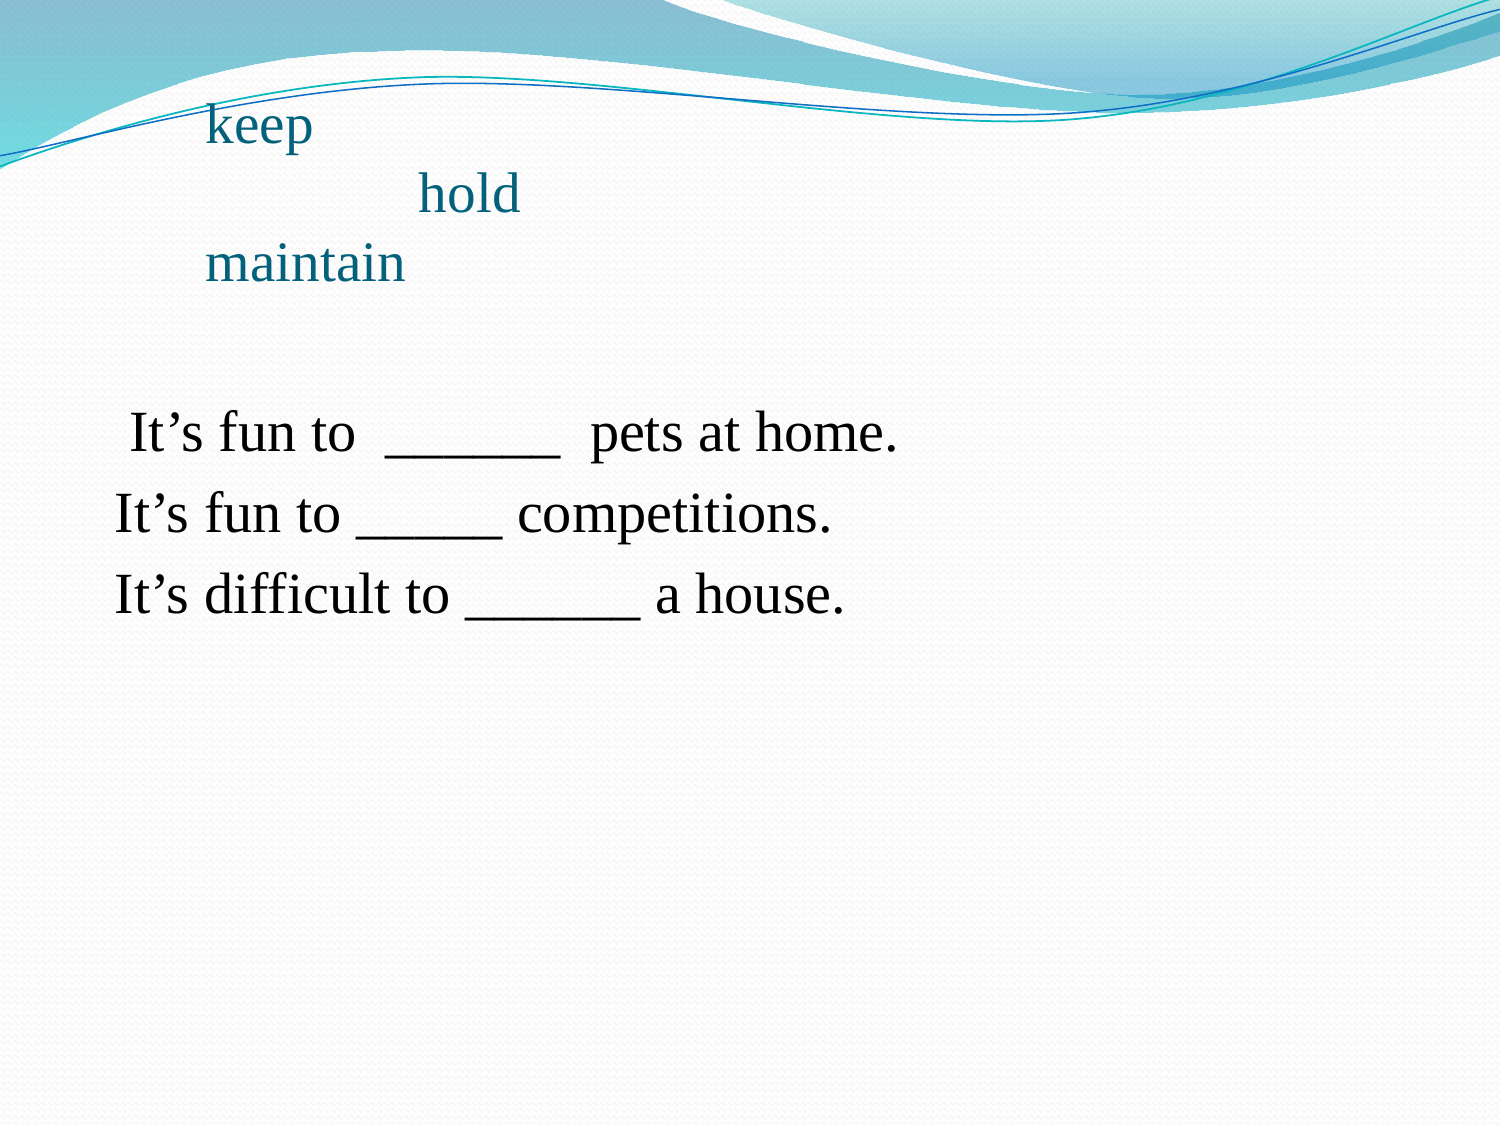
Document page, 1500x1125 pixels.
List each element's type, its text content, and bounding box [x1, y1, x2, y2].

list It’s fun to ______ pets at home. It’s fun to _____ competitions. It’s difficult to ______ a house. [100, 385, 1425, 1038]
title keep hold maintain [76, 78, 1425, 362]
